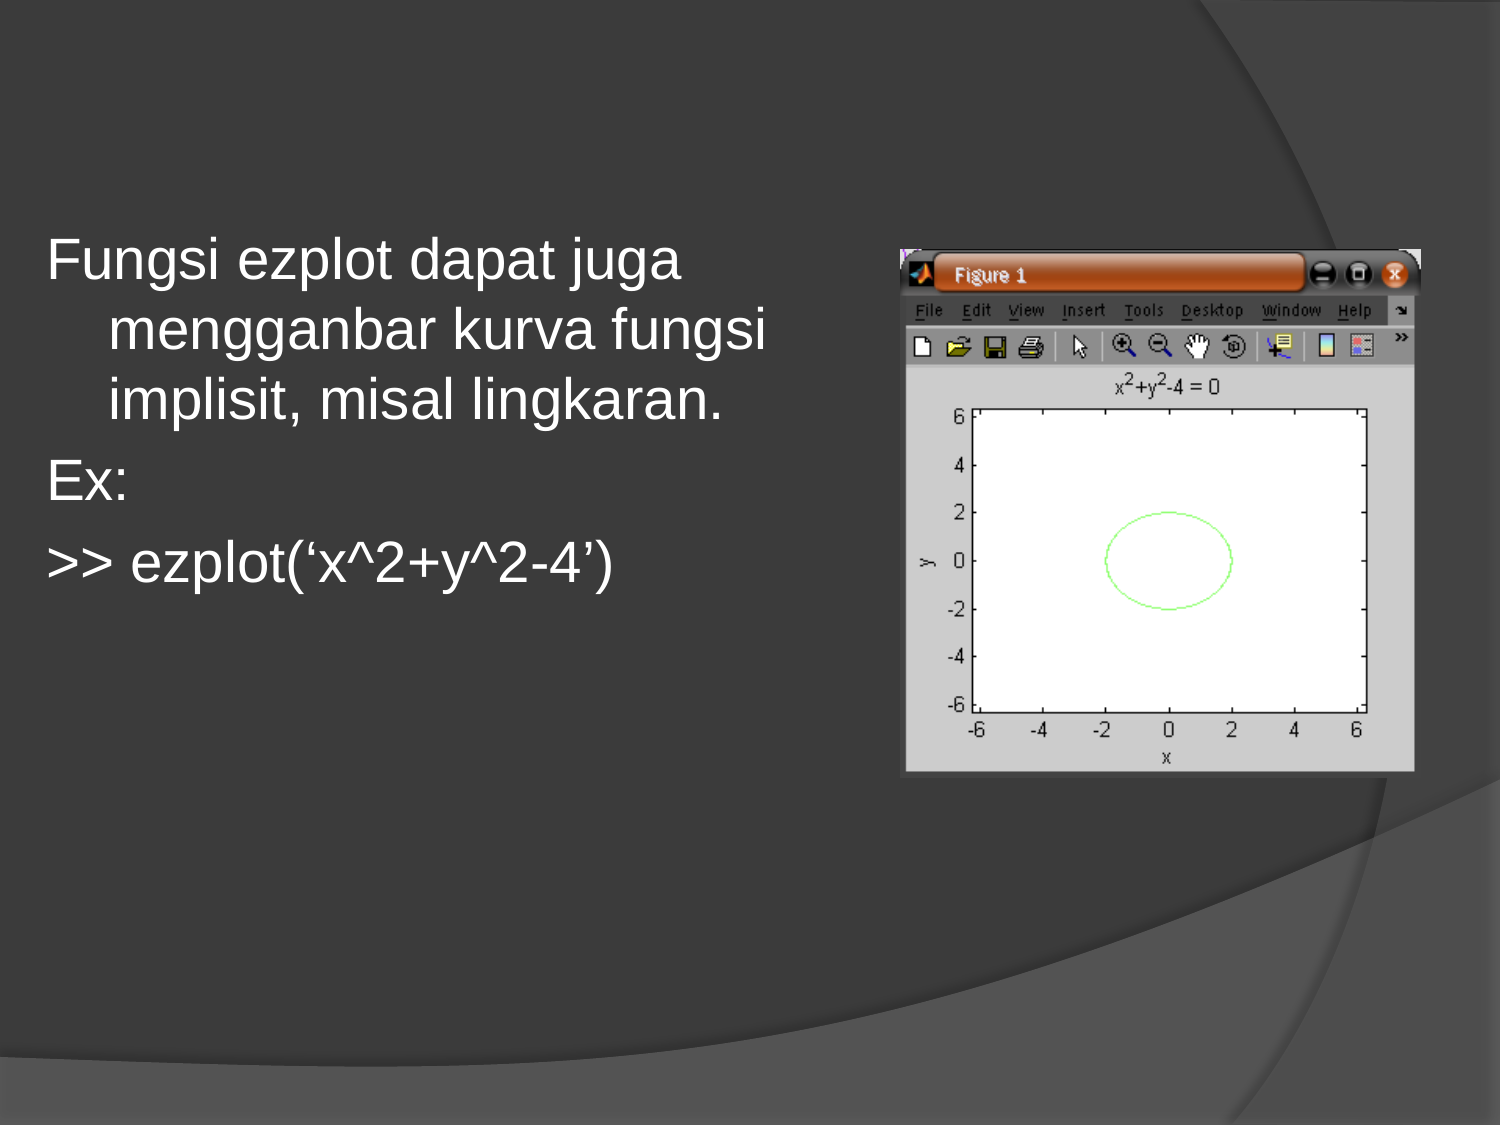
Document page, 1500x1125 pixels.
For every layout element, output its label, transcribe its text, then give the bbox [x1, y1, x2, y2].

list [899, 249, 1421, 779]
list Fungsi ezplot dapat juga mengganbar kurva fungsi implisit, misal lingkaran. Ex: >> ezplot(‘x^2+y^2-4’) [24, 131, 851, 876]
